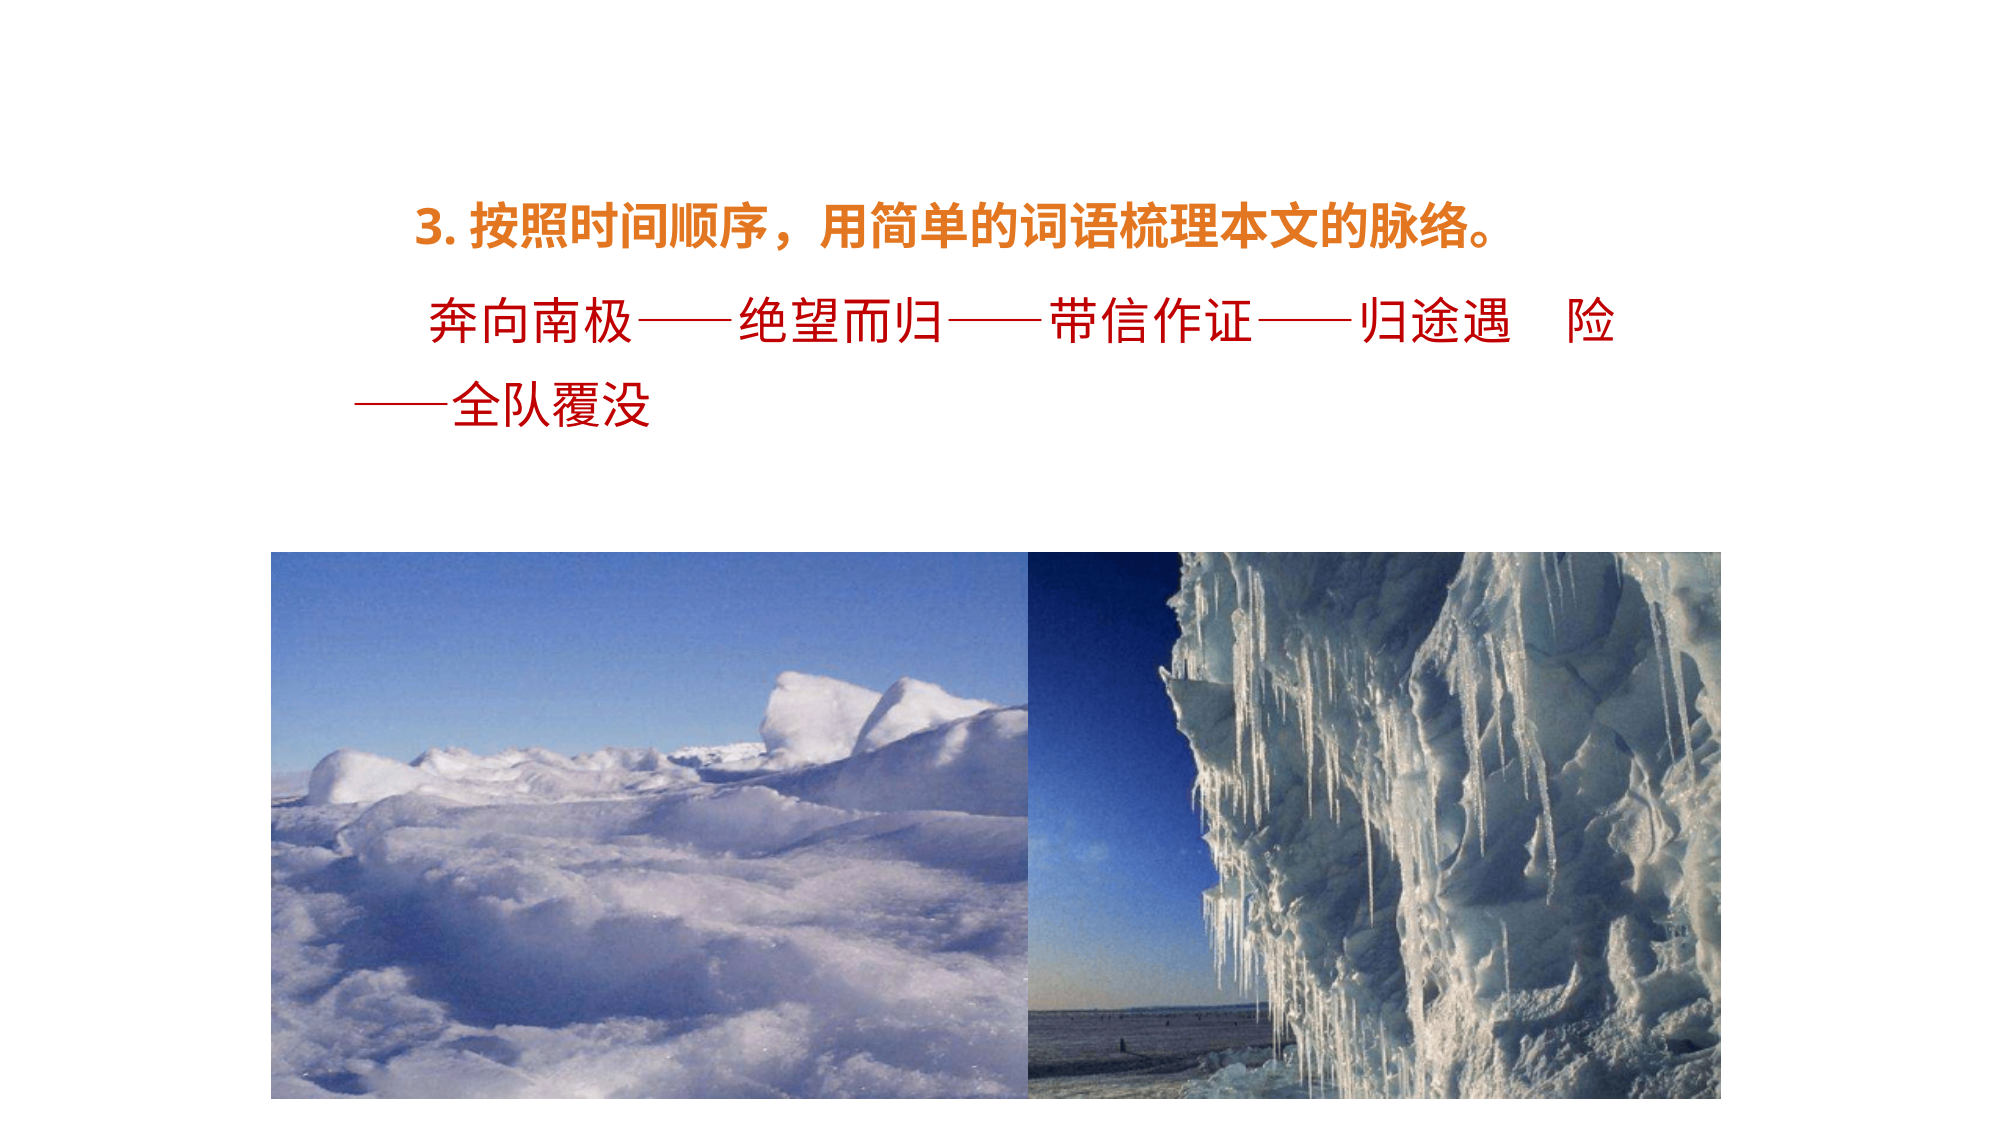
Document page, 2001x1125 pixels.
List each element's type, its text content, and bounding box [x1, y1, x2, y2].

list 3.按照时间顺序，用简单的词语梳理本文的脉络。 奔向南极——绝望而归——带信作证——归途遇 险——全队覆没 [336, 163, 1631, 552]
picture [271, 552, 1721, 1099]
